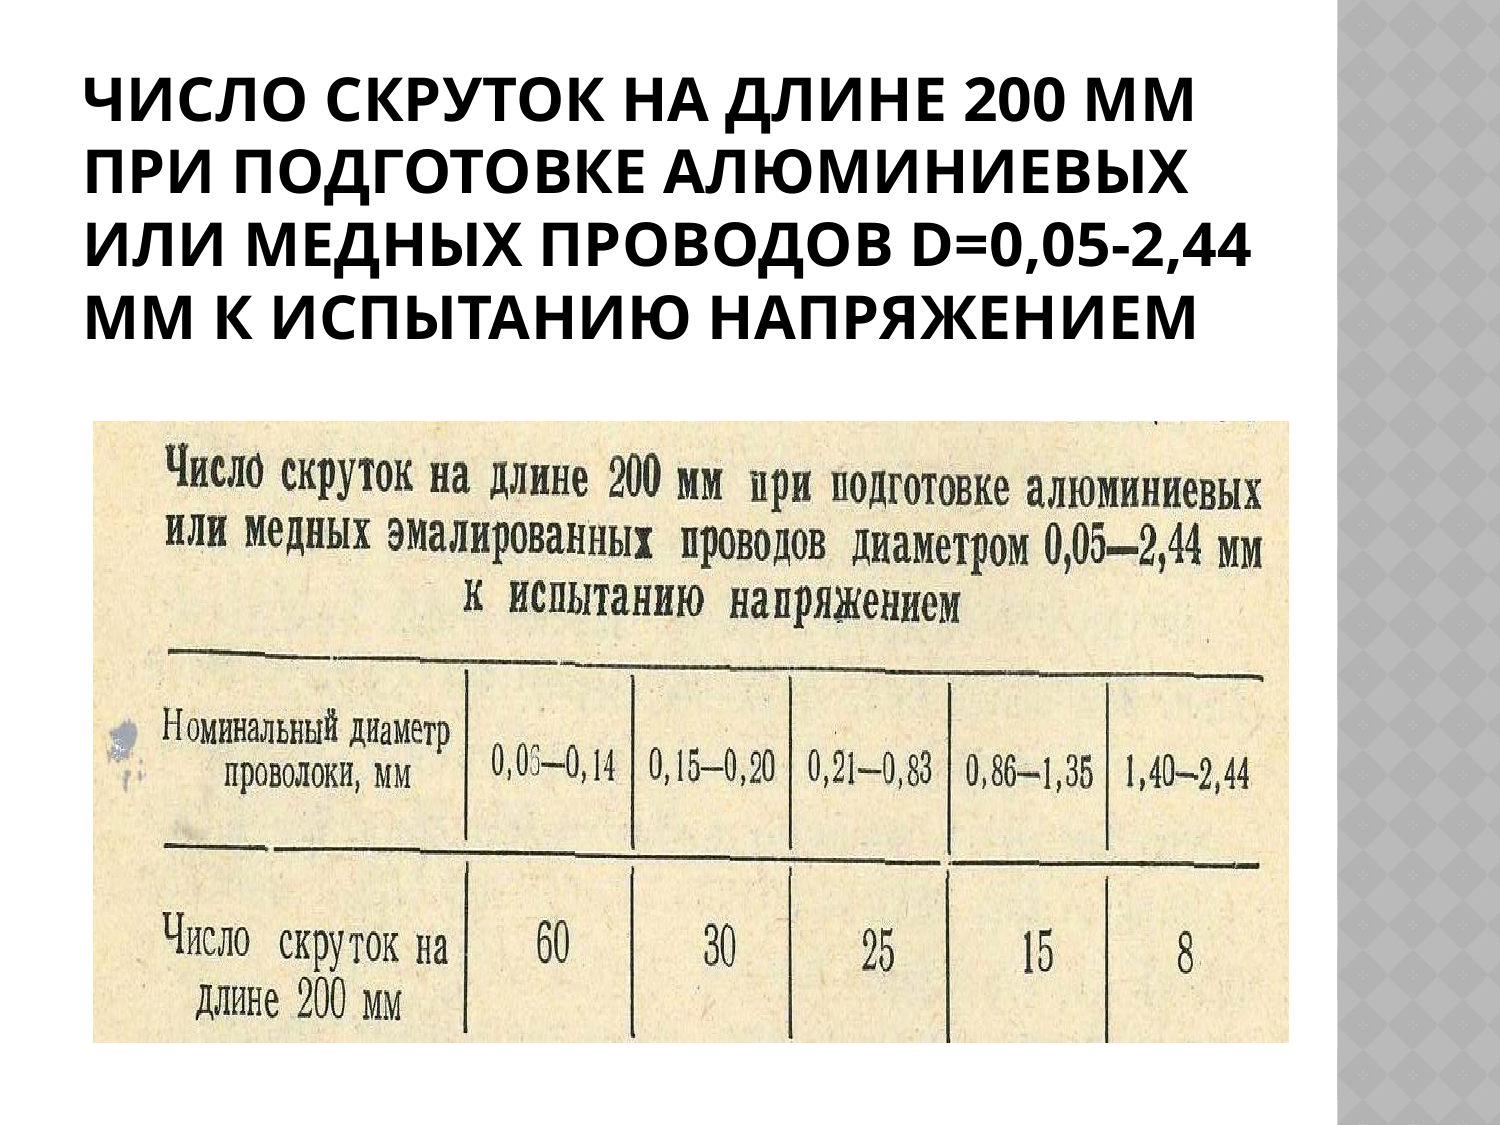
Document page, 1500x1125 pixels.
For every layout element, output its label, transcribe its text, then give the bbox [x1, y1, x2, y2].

title Число скруток на длине 200 мм при подготовке алюминиевых или медных проводов d=0,05-2,44 мм к испытанию напряжением [75, 52, 1263, 352]
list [93, 421, 1290, 1044]
